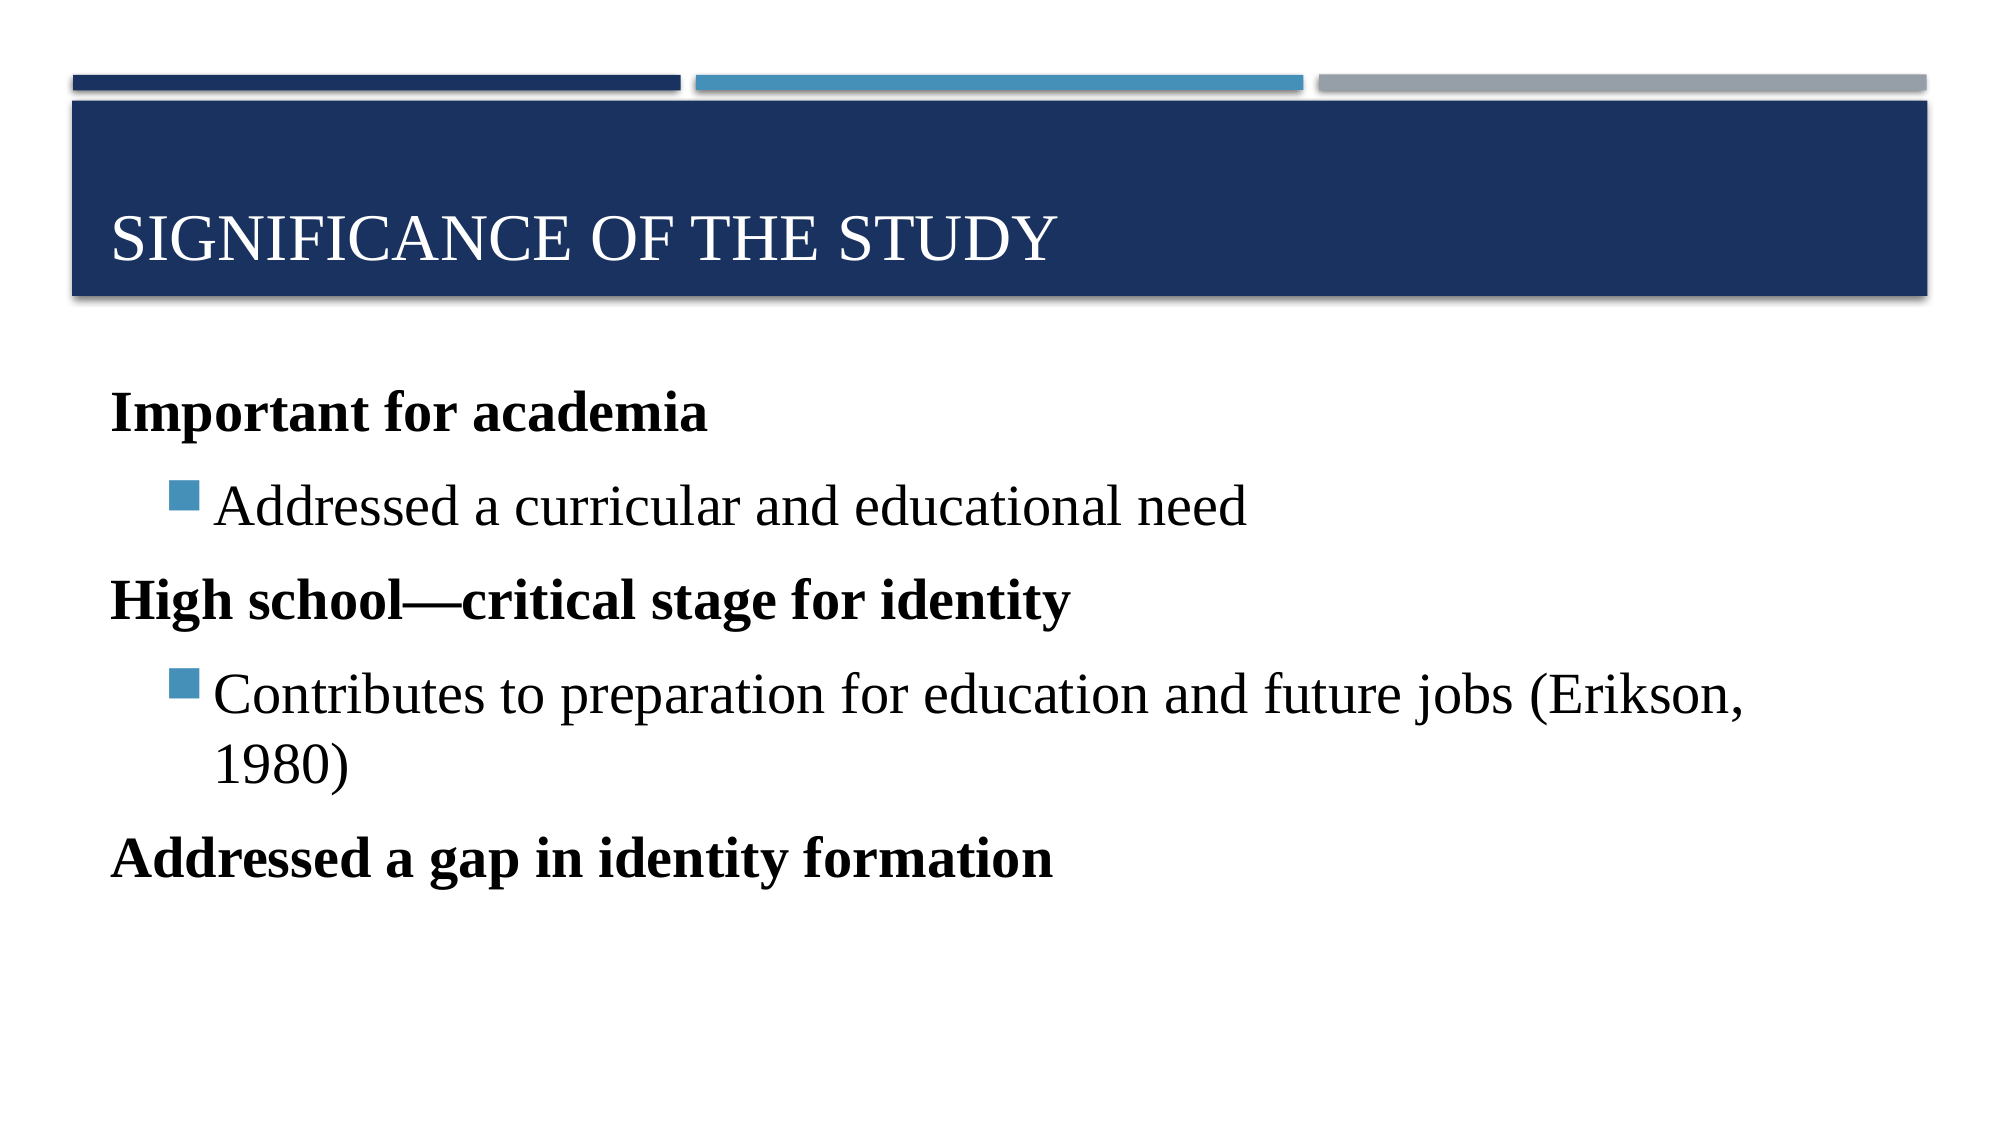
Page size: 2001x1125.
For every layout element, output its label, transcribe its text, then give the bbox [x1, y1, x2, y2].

list Important for academia Addressed a curricular and educational need High school—critical stage for identity Contributes to preparation for education and future jobs (Erikson, 1980) Addressed a gap in identity formation [95, 333, 1905, 995]
title Significance of the study [95, 115, 1905, 282]
